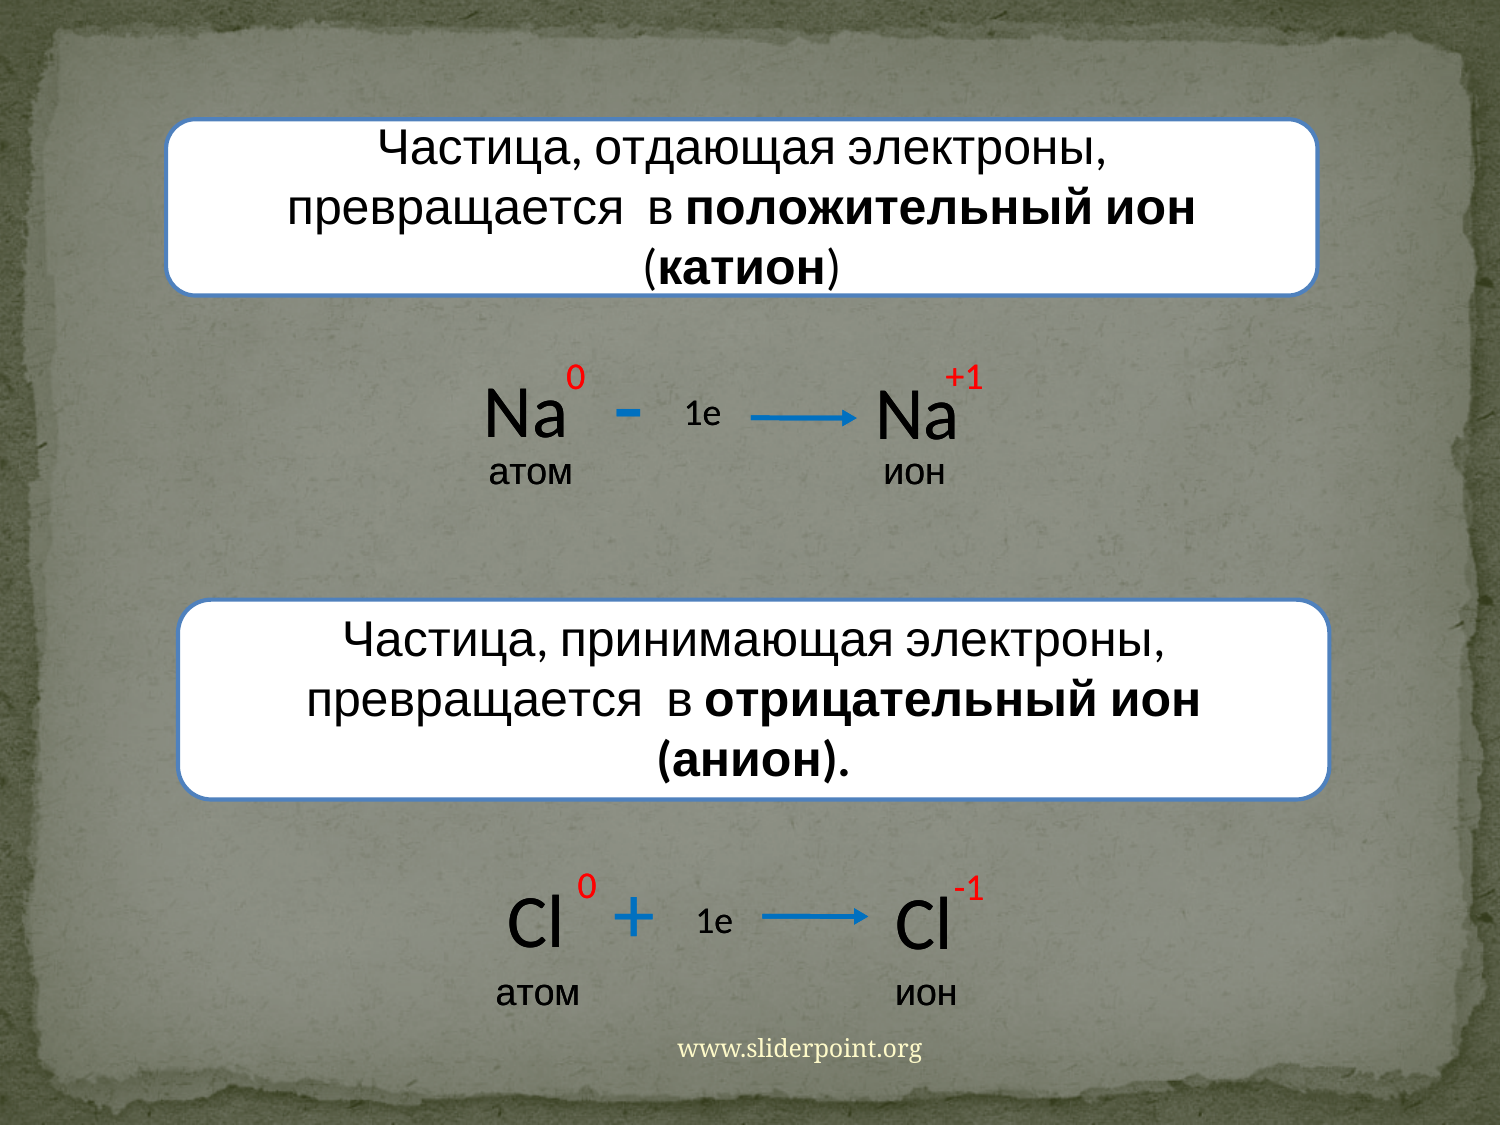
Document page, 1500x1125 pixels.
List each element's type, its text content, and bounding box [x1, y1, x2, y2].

picture [481, 856, 1001, 1025]
picture [469, 341, 1011, 504]
picture [176, 598, 1334, 804]
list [166, 119, 1321, 299]
footer www.sliderpoint.org [350, 1017, 938, 1081]
